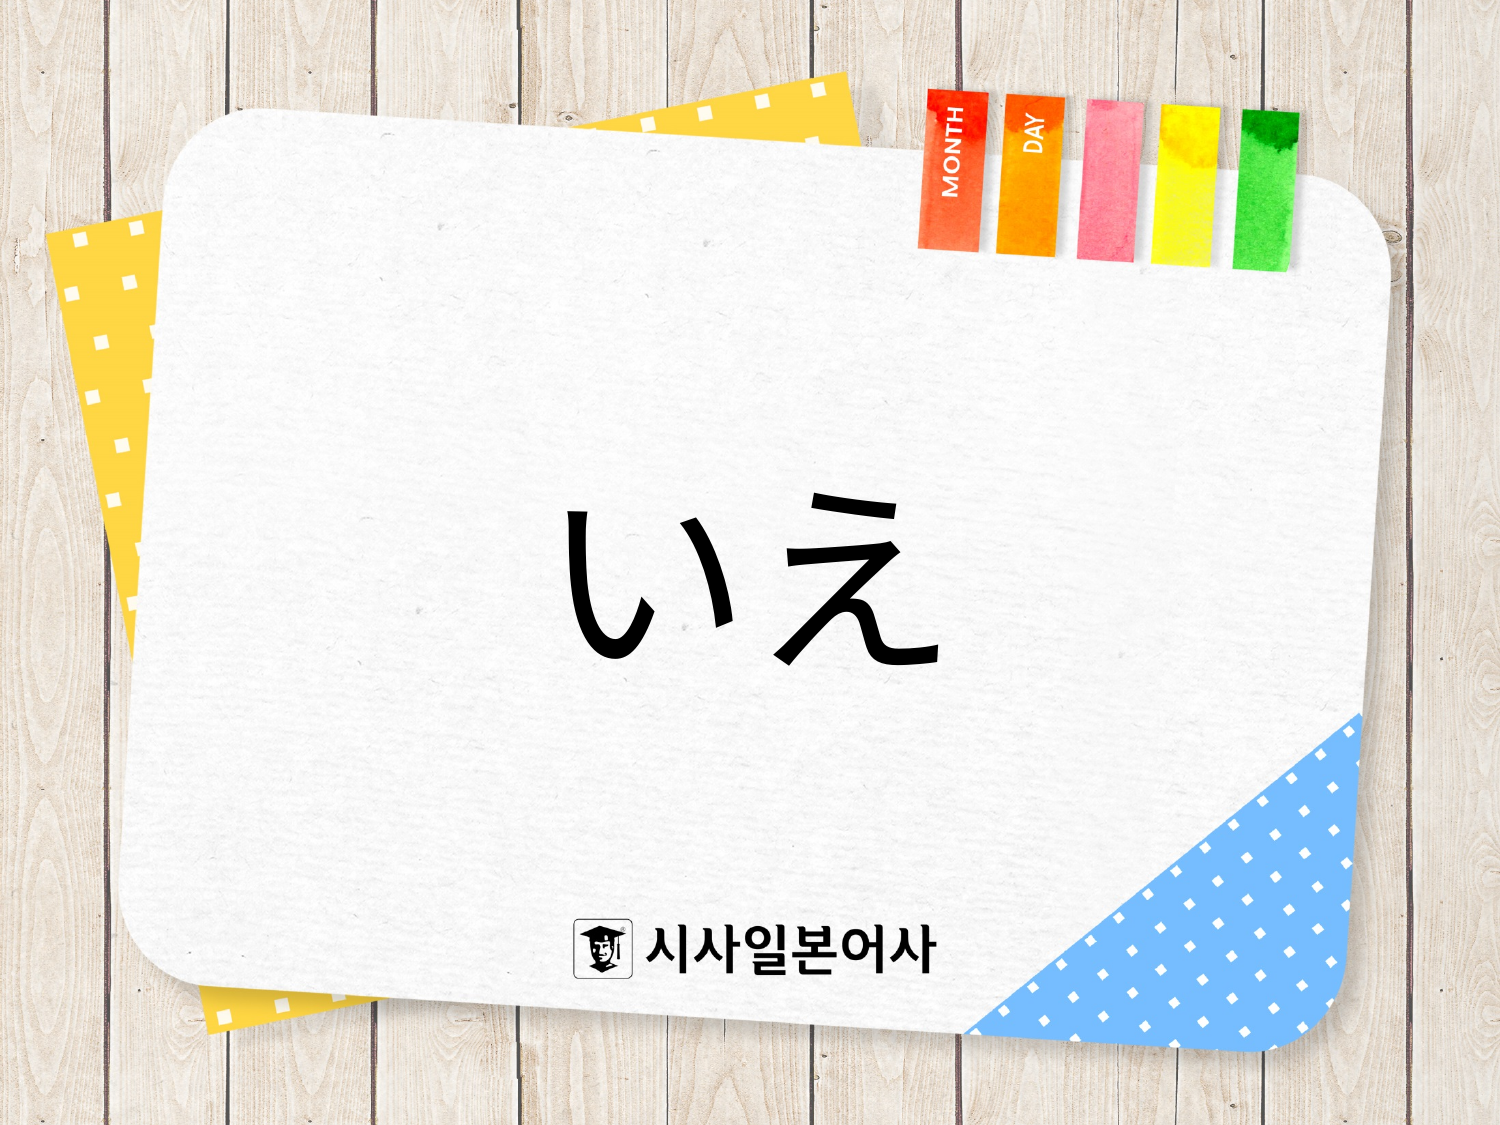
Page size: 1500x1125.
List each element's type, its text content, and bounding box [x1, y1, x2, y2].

title いえ [75, 338, 1425, 811]
picture [0, 0, 1500, 1125]
